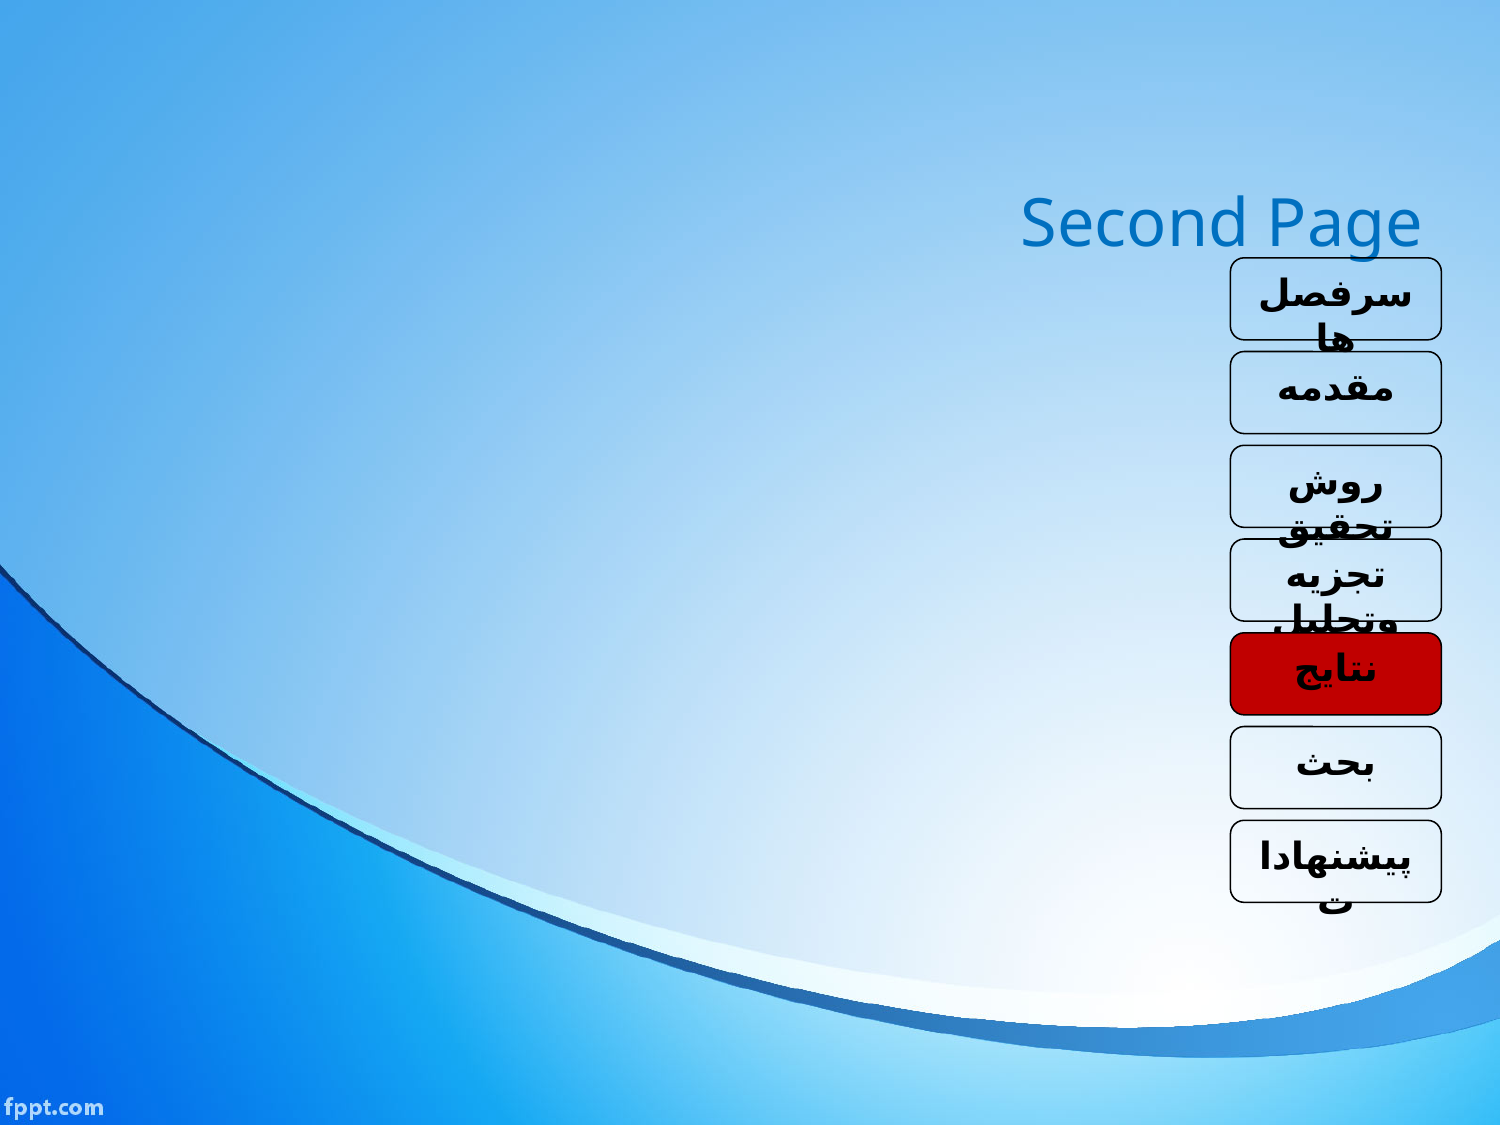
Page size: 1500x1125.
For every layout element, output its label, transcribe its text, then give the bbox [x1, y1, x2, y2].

text_box روش تحقیق [1230, 445, 1442, 528]
picture [0, 0, 1500, 1125]
text_box پیشنهادات [1230, 820, 1442, 903]
text_box نتایج [1230, 632, 1442, 715]
text_box سرفصل ها [1230, 257, 1442, 340]
text_box تجزیه وتحلیل [1230, 538, 1442, 622]
text_box بحث [1230, 726, 1442, 809]
text_box Second Page [679, 172, 1439, 290]
text_box مقدمه [1230, 351, 1442, 434]
